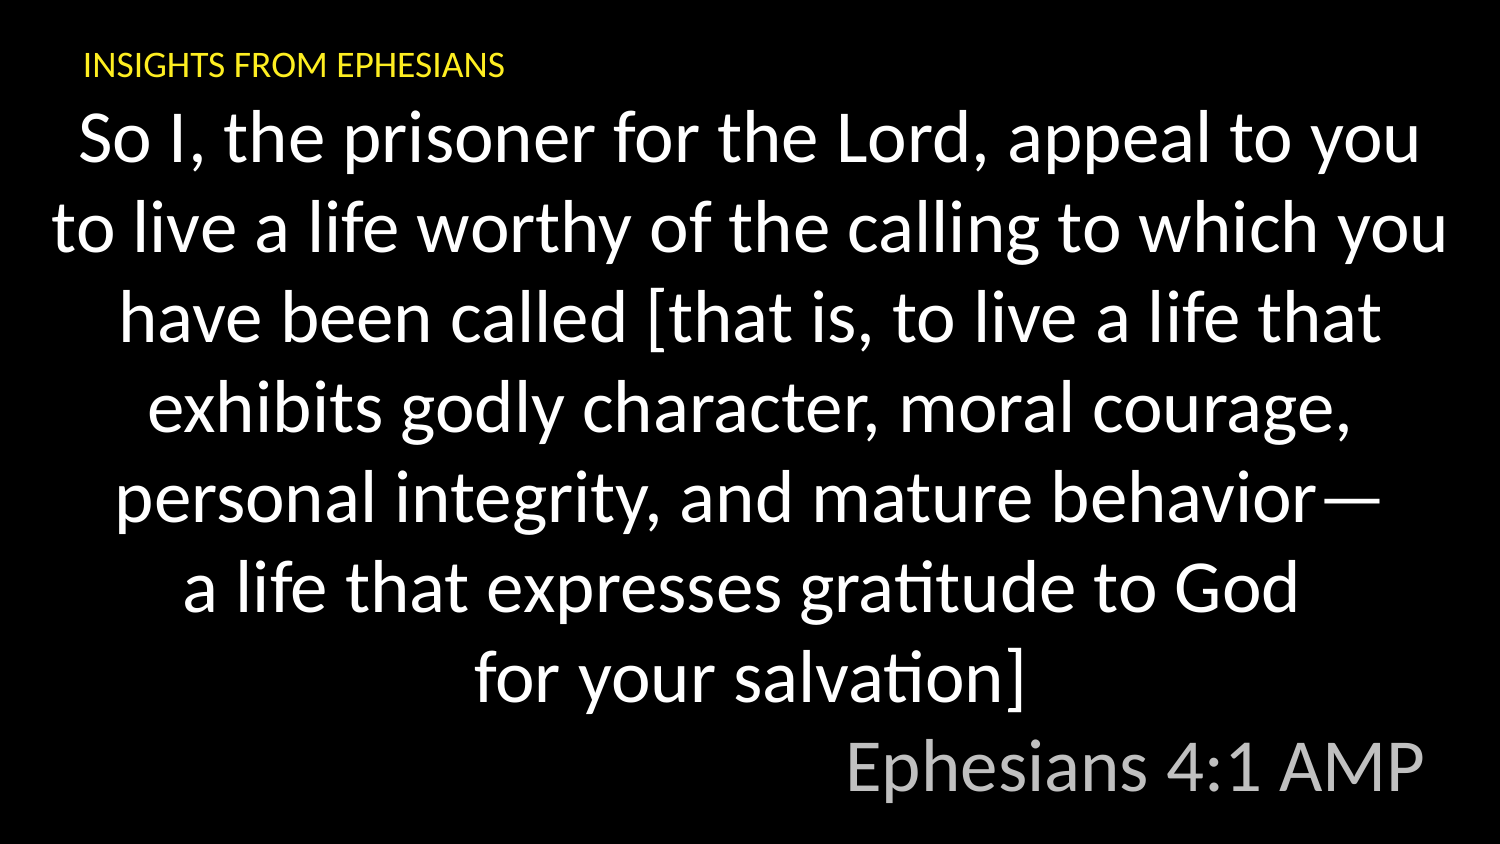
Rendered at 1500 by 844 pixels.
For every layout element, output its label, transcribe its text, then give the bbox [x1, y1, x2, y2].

text_box So I, the prisoner for the Lord, appeal to you to live a life worthy of the calling to which you have been called [that is, to live a life that exhibits godly character, moral courage, personal integrity, and mature behavior— a life that expresses gratitude to God for your salvation] [31, 80, 1471, 725]
text_box Ephesians 4:1 AMP [672, 709, 1458, 814]
text_box INSIGHTS FROM EPHESIANS [68, 32, 546, 93]
